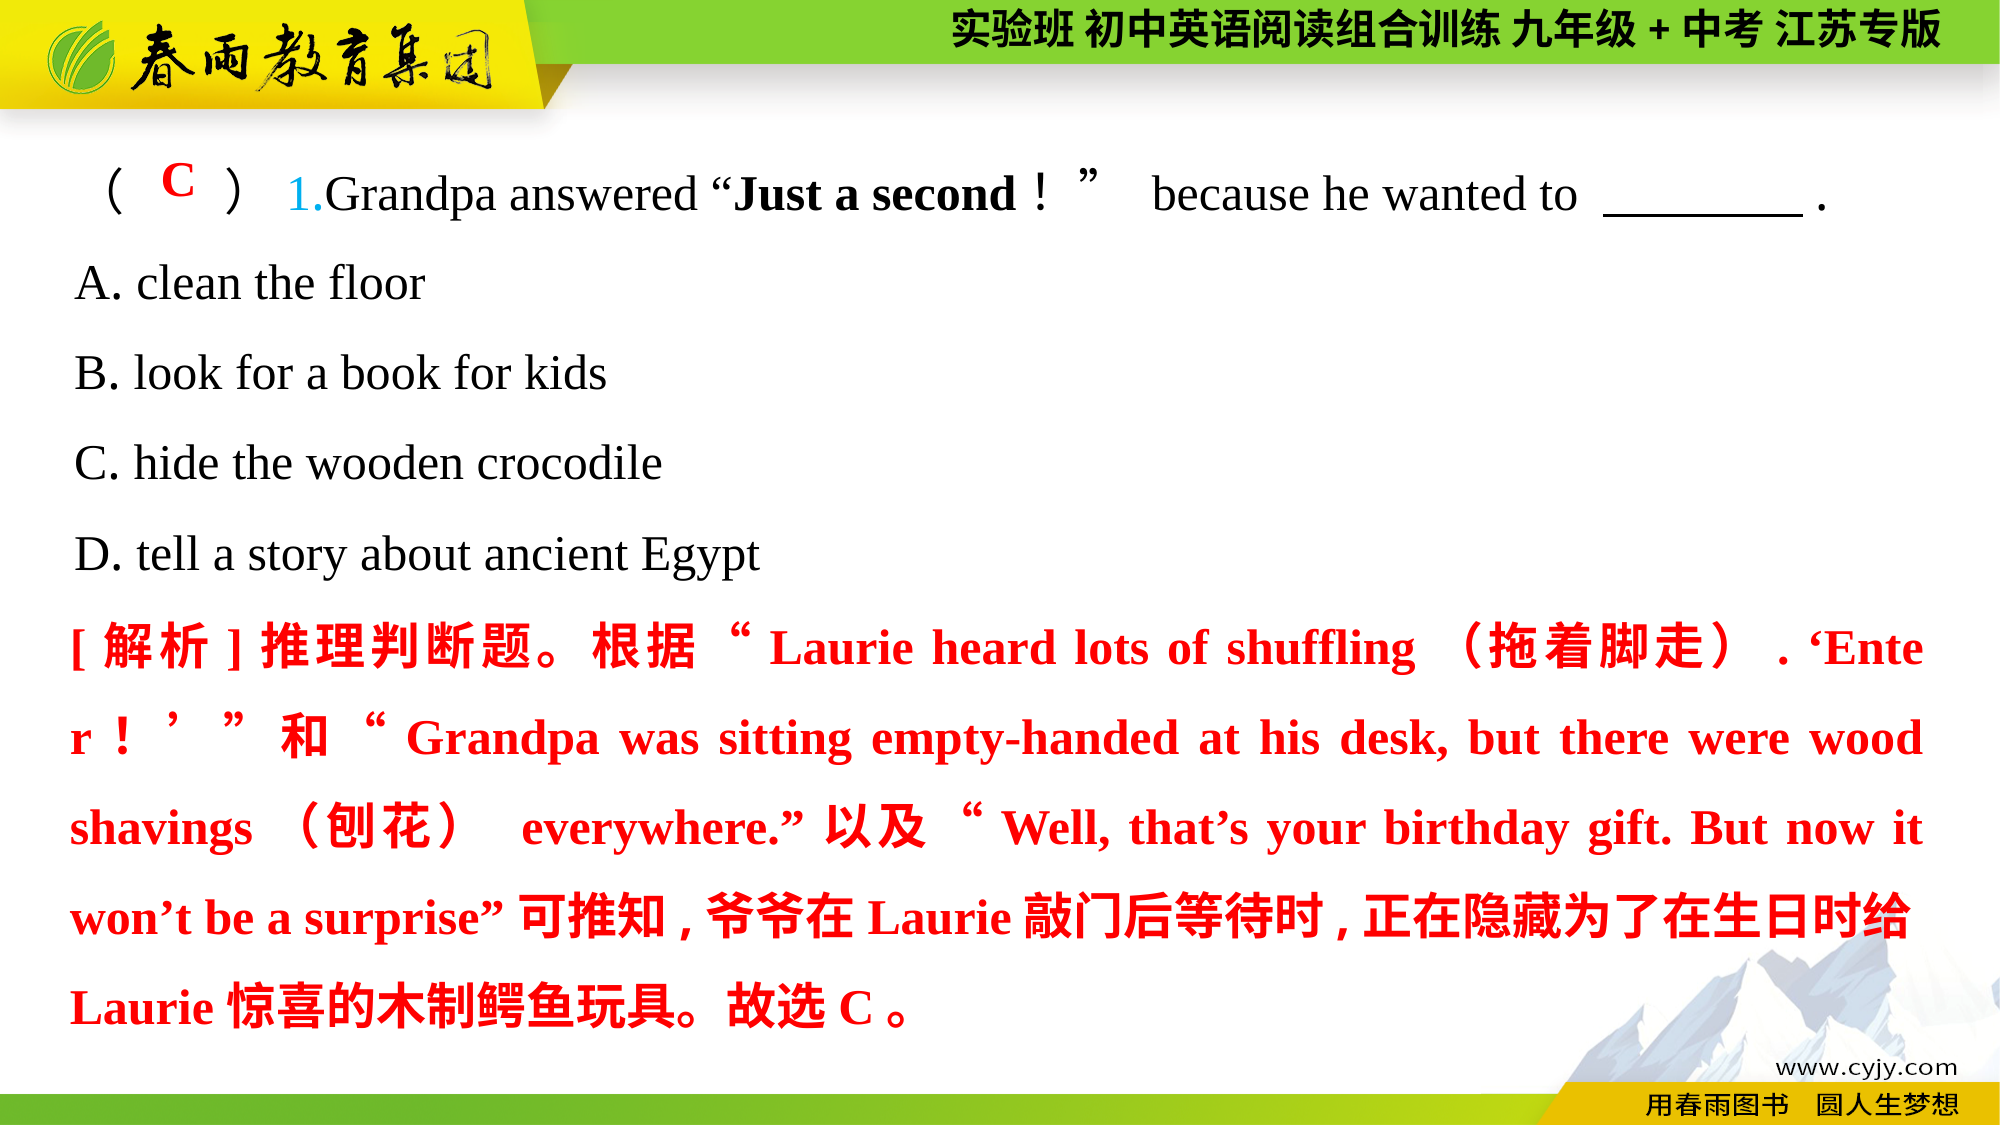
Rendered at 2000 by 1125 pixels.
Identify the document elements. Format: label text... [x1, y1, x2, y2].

text_box C [133, 138, 212, 214]
picture [0, 0, 2000, 1125]
text_box [解析]推理判断题。根据“Laurie heard lots of shuffling（拖着脚走）. ‘Enter！’”和“Grandpa was sitting empty-handed at his desk, but there were wood shavings（刨花） everywhere.”以及“Well, that’s your birthday gift. But now it won’t be a surprise”可推知,爷爷在Laurie敲门后等待时,正在隐藏为了在生日时给Laurie惊喜的木制鳄鱼玩具。故选C。 [54, 576, 1939, 1042]
list （ ）1.Grandpa answered “Just a second！” because he wanted to . A. clean the floor B. look for a book for kids C. hide the wooden crocodile D. tell a story about ancient Egypt [59, 122, 1944, 581]
